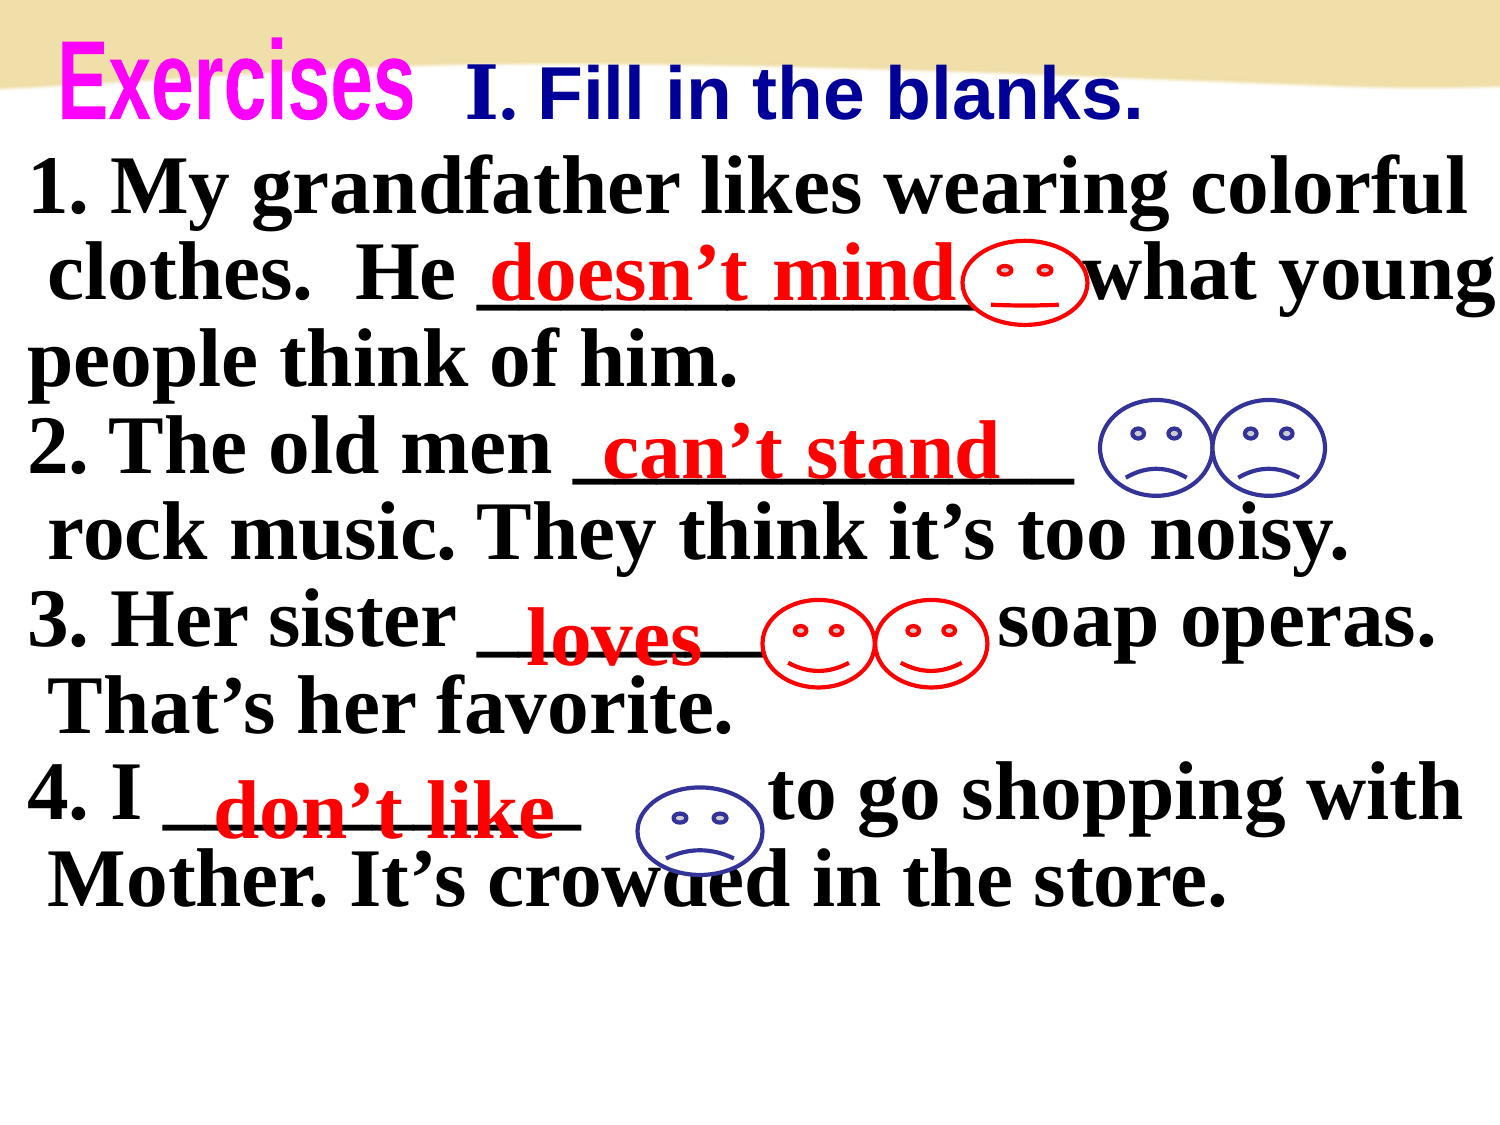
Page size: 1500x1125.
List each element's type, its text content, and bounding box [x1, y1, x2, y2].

text_box 1. My grandfather likes wearing colorful clothes. He ____________ what young people think of him. 2. The old men ____________ rock music. They think it’s too noisy. 3. Her sister _______ soap operas. That’s her favorite. 4. I __________ to go shopping with Mother. It’s crowded in the store. [12, 149, 1360, 918]
text_box loves [512, 602, 719, 688]
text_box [1099, 399, 1326, 497]
text_box [637, 787, 763, 875]
picture [0, 0, 1500, 1125]
text_box don’t like [175, 774, 571, 860]
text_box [762, 599, 988, 688]
text_box [962, 240, 1088, 325]
text_box Ⅰ. Fill in the blanks. [449, 37, 1348, 143]
text_box doesn’t mind [474, 237, 1050, 323]
text_box can’t stand [587, 414, 1016, 500]
